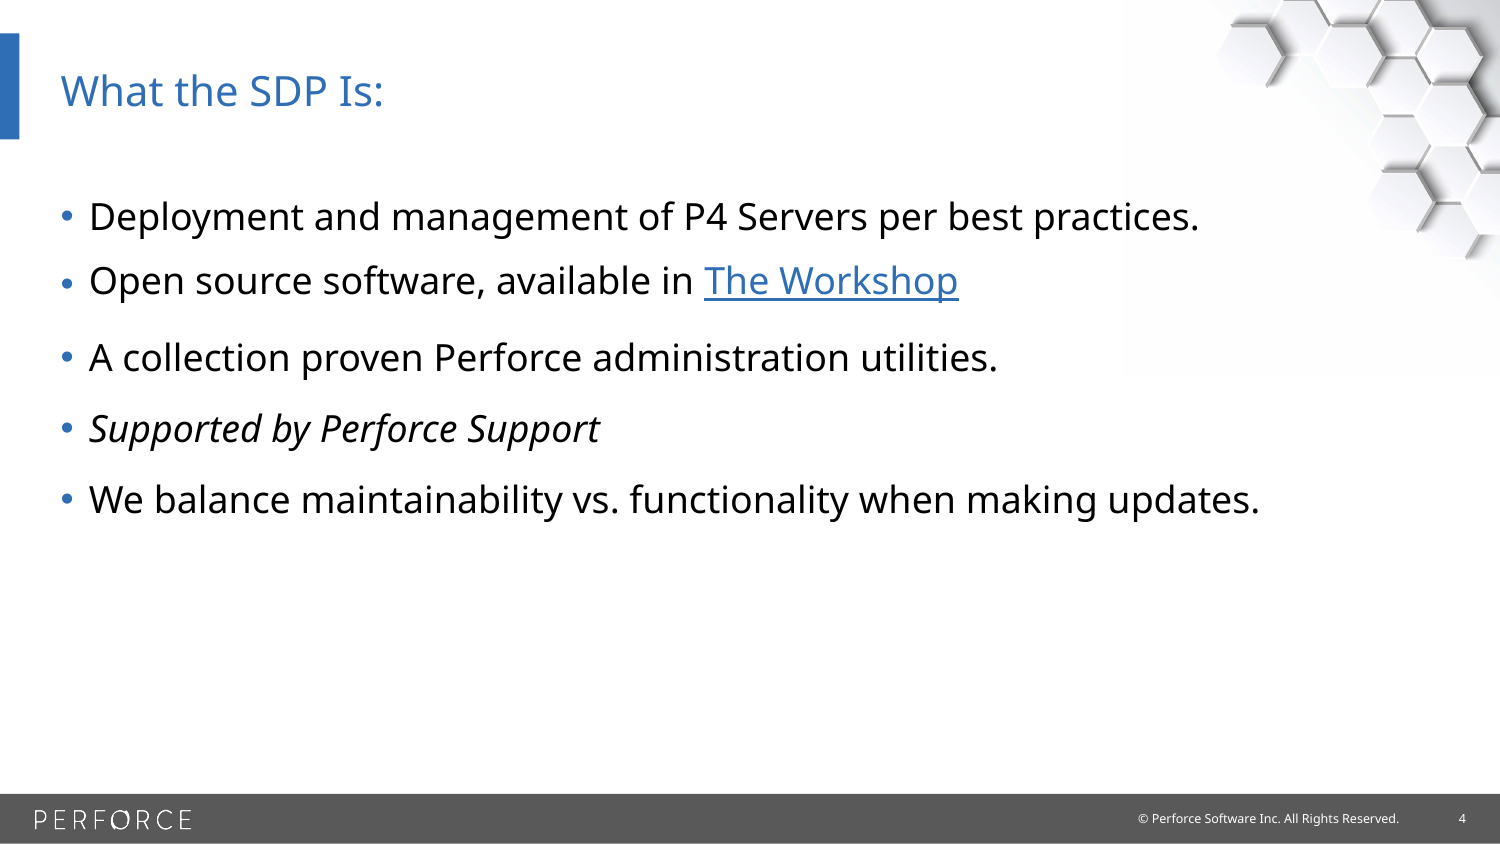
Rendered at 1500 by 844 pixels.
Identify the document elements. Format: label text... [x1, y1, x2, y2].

picture [34, 808, 192, 831]
title What the SDP Is: [60, 41, 1222, 132]
list Deployment and management of P4 Servers per best practices. Open source software, available in The Workshop A collection proven Perforce administration utilities. Supported by Perforce Support We balance maintainability vs. functionality when making updates. [60, 182, 1414, 731]
picture [1123, 0, 1500, 377]
